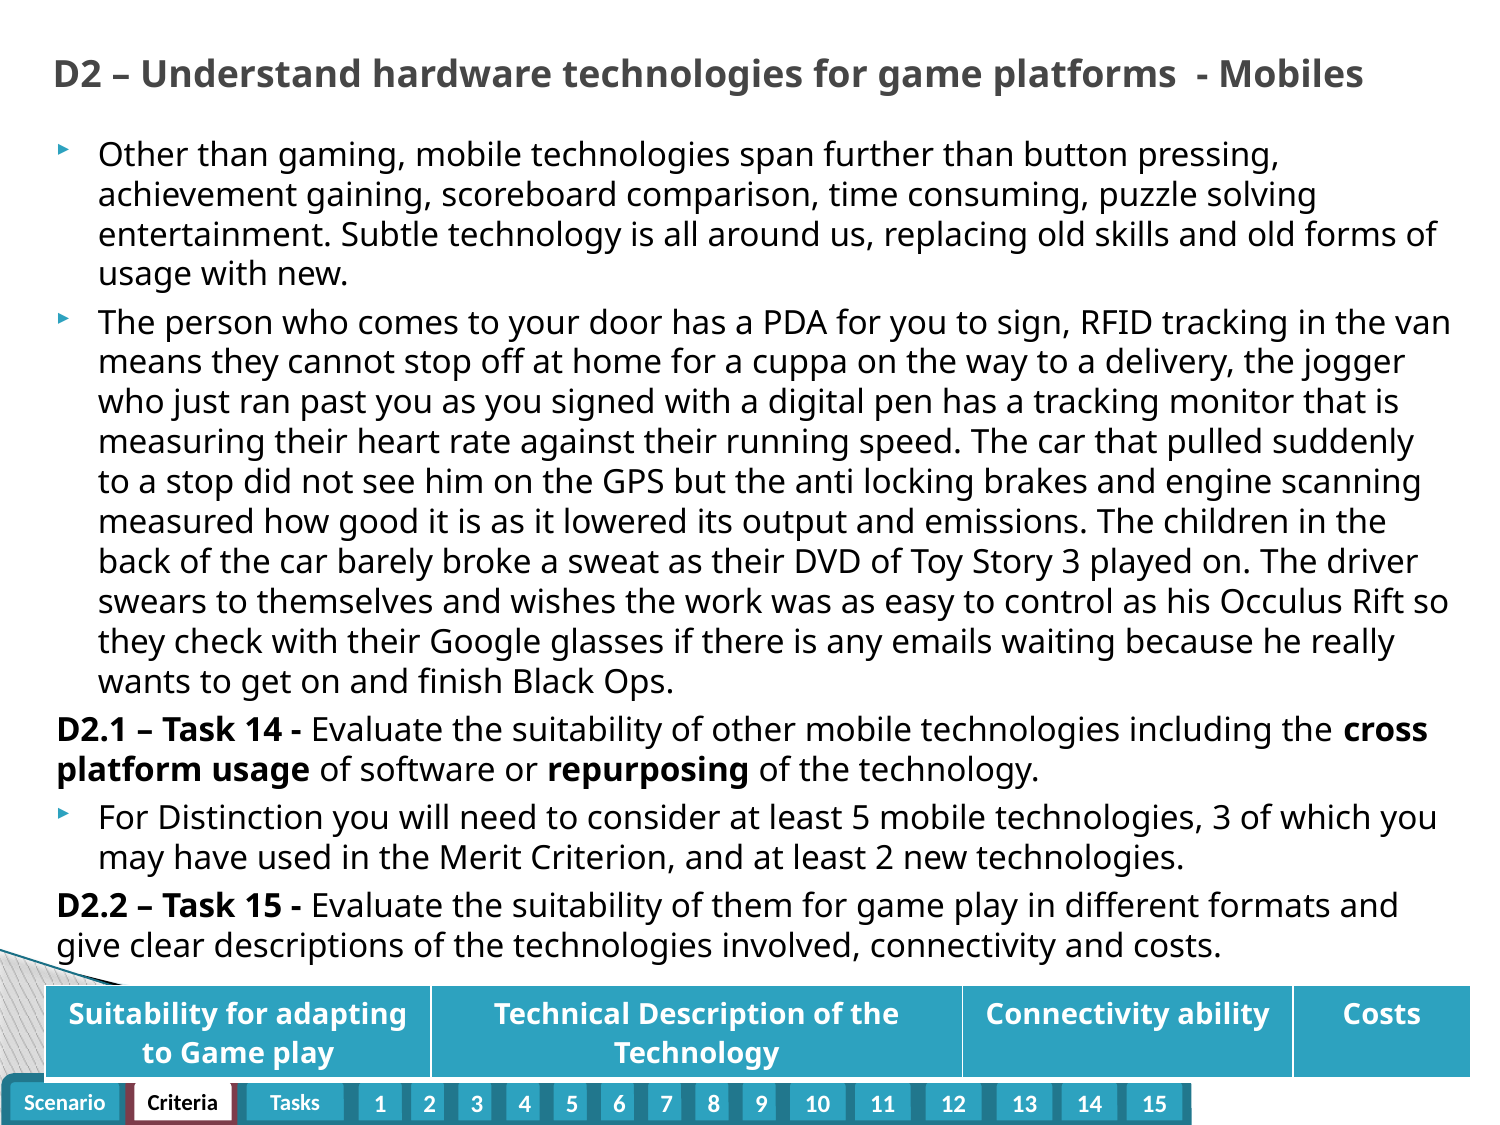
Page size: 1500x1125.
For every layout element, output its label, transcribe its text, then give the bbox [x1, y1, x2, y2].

table_header Technical Description of the Technology [432, 986, 962, 1077]
table_header Suitability for adapting to Game play [46, 986, 430, 1077]
table_header Connectivity ability [963, 986, 1292, 1077]
table_header Costs [1294, 986, 1470, 1077]
list Other than gaming, mobile technologies span further than button pressing, achievement gaining, scoreboard comparison, time consuming, puzzle solving entertainment. Subtle technology is all around us, replacing old skills and old forms of usage with new. The person who comes to your door has a PDA for you to sign, RFID tracking in the van means they cannot stop off at home for a cuppa on the way to a delivery, the jogger who just ran past you as you signed with a digital pen has a tracking monitor that is measuring their heart rate against their running speed. The car that pulled suddenly to a stop did not see him on the GPS but the anti locking brakes and engine scanning measured how good it is as it lowered its output and emissions. The children in the back of the car barely broke a sweat as their DVD of Toy Story 3 played on. The driver swears to themselves and wishes the work was as easy to control as his Occulus Rift so they check with their Google glasses if there is any emails waiting because he really wants to get on and finish Black Ops. D2.1 – Task 14 - Evaluate the suitability of other mobile technologies including the cross platform usage of software or repurposing of the technology. For Distinction you will need to consider at least 5 mobile technologies, 3 of which you may have used in the Merit Criterion, and at least 2 new technologies. D2.2 – Task 15 - Evaluate the suitability of them for game play in different formats and give clear descriptions of the technologies involved, connectivity and costs. [41, 126, 1471, 965]
title D2 – Understand hardware technologies for game platforms - Mobiles [37, 19, 1471, 126]
